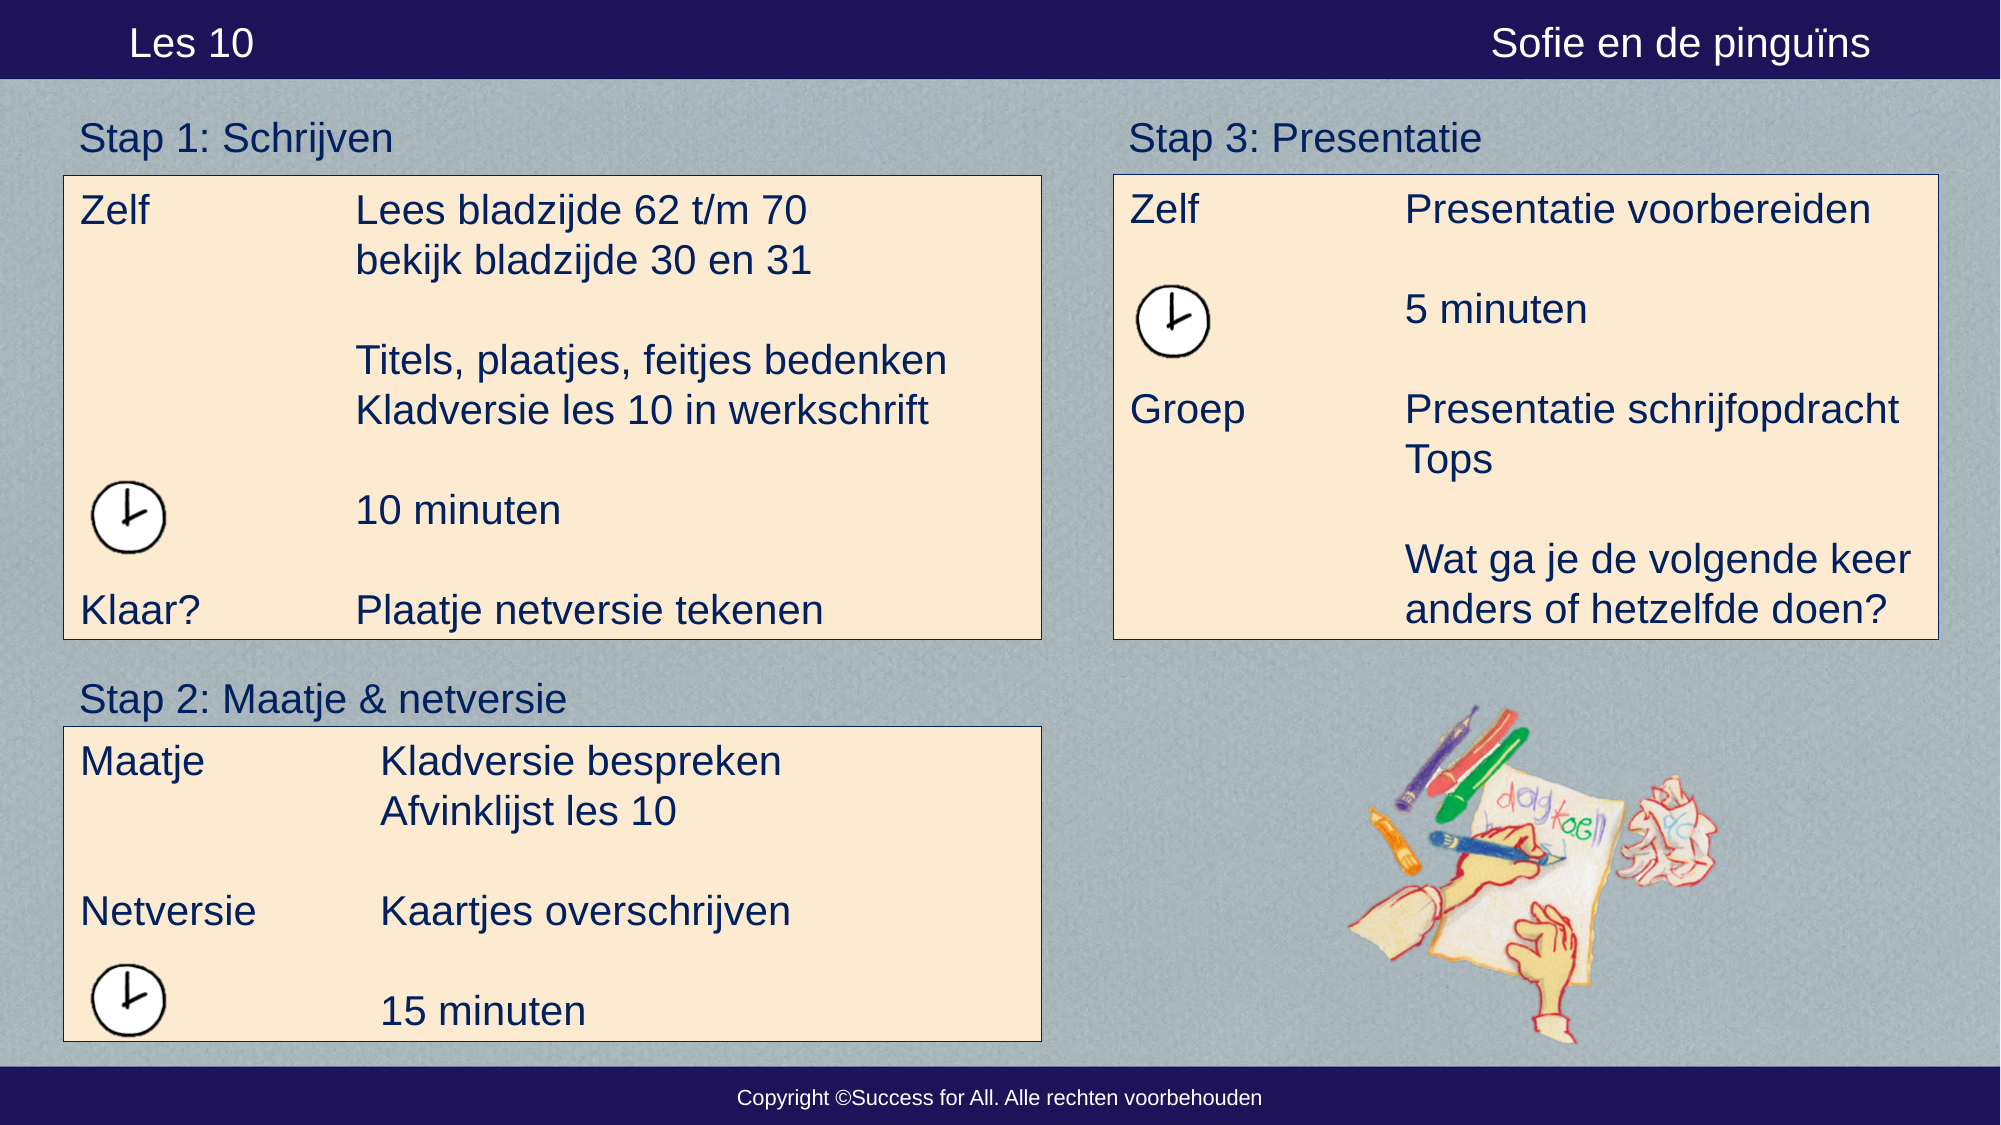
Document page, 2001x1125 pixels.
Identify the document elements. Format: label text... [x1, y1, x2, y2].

text_box Maatje Kladversie bespreken Afvinklijst les 10 Netversie Kaartjes overschrijven 15 minuten [63, 726, 1042, 1042]
text_box Stap 2: Maatje & netversie [63, 664, 646, 726]
text_box Zelf Presentatie voorbereiden 5 minuten Groep Presentatie schrijfopdracht Tops Wat ga je de volgende keer anders of hetzelfde doen? [1113, 174, 1939, 640]
text_box Les 10 [114, 8, 354, 73]
text_box Stap 1: Schrijven [63, 103, 856, 168]
text_box Copyright ©Success for All. Alle rechten voorbehouden [0, 1076, 2000, 1125]
picture [0, 0, 2001, 1125]
text_box Sofie en de pinguïns [999, 8, 1886, 73]
text_box Stap 3: Presentatie [1113, 103, 1581, 168]
text_box Zelf Lees bladzijde 62 t/m 70 bekijk bladzijde 30 en 31 Titels, plaatjes, feitjes bedenken Kladversie les 10 in werkschrift 10 minuten Klaar? Plaatje netversie tekenen [63, 175, 1042, 640]
